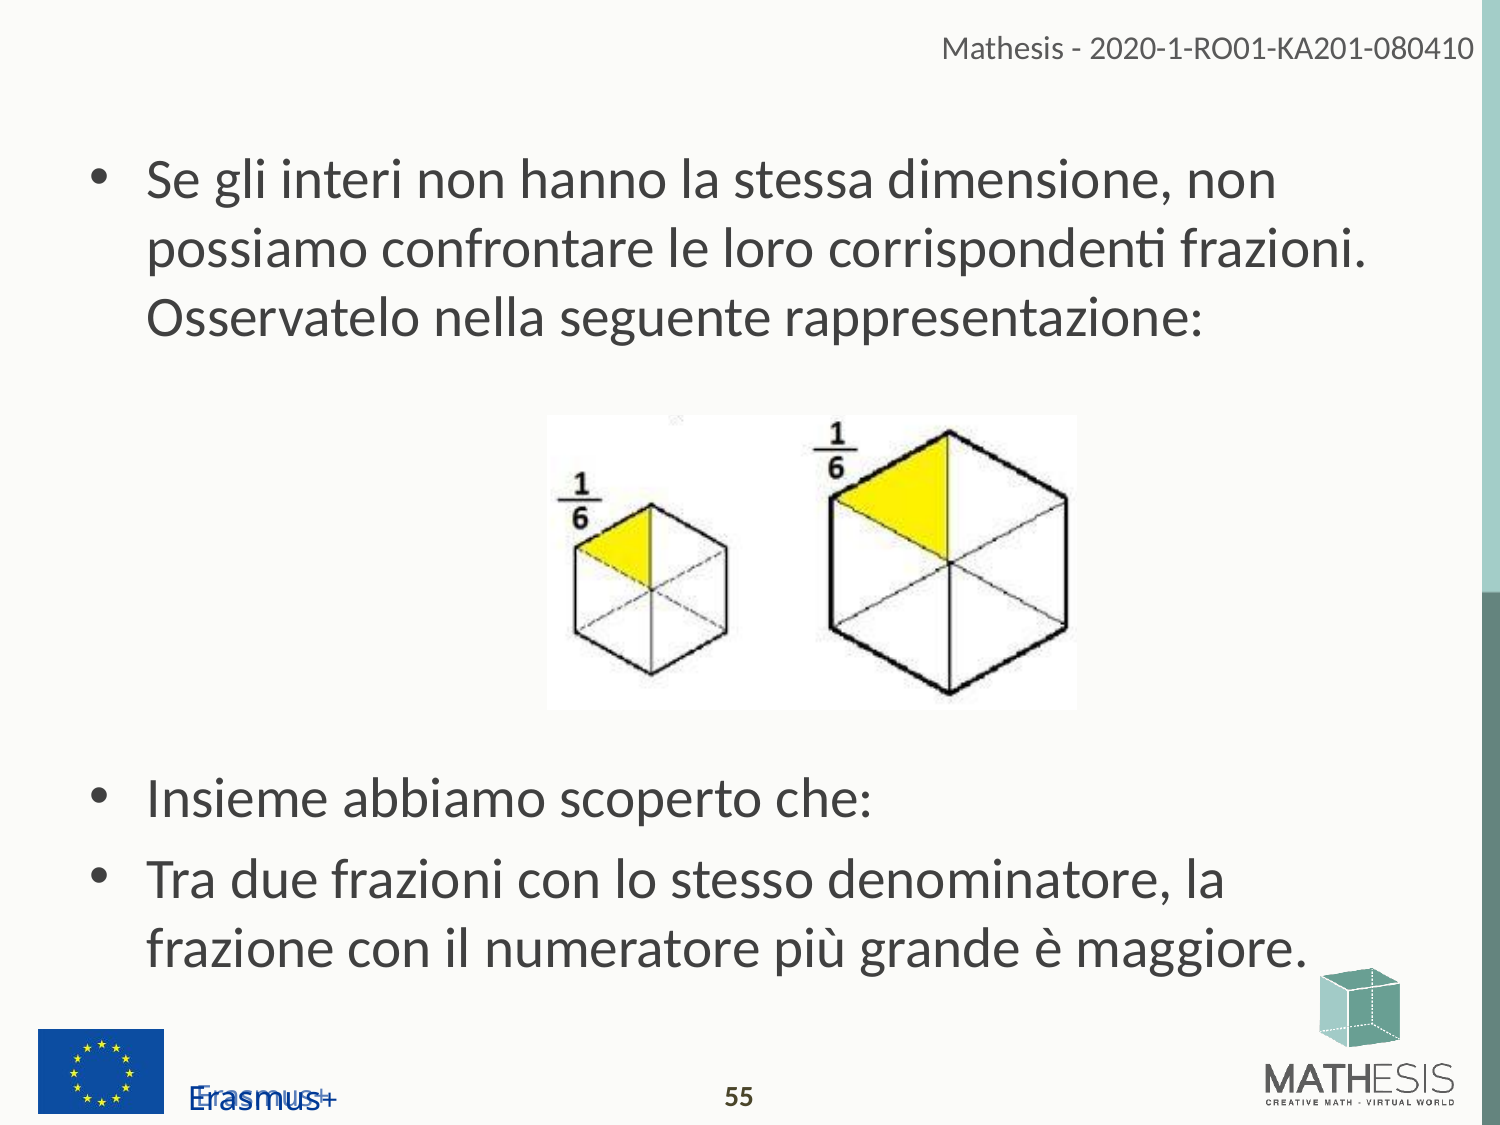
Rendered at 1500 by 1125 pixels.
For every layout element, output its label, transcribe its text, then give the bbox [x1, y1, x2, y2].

list Se gli interi non hanno la stessa dimensione, non possiamo confrontare le loro corrispondenti frazioni. Osservatelo nella seguente rappresentazione: Insieme abbiamo scoperto che: Tra due frazioni con lo stesso denominatore, la frazione con il numeratore più grande è maggiore. [75, 134, 1425, 1005]
picture [546, 415, 1078, 710]
picture [38, 1029, 164, 1114]
